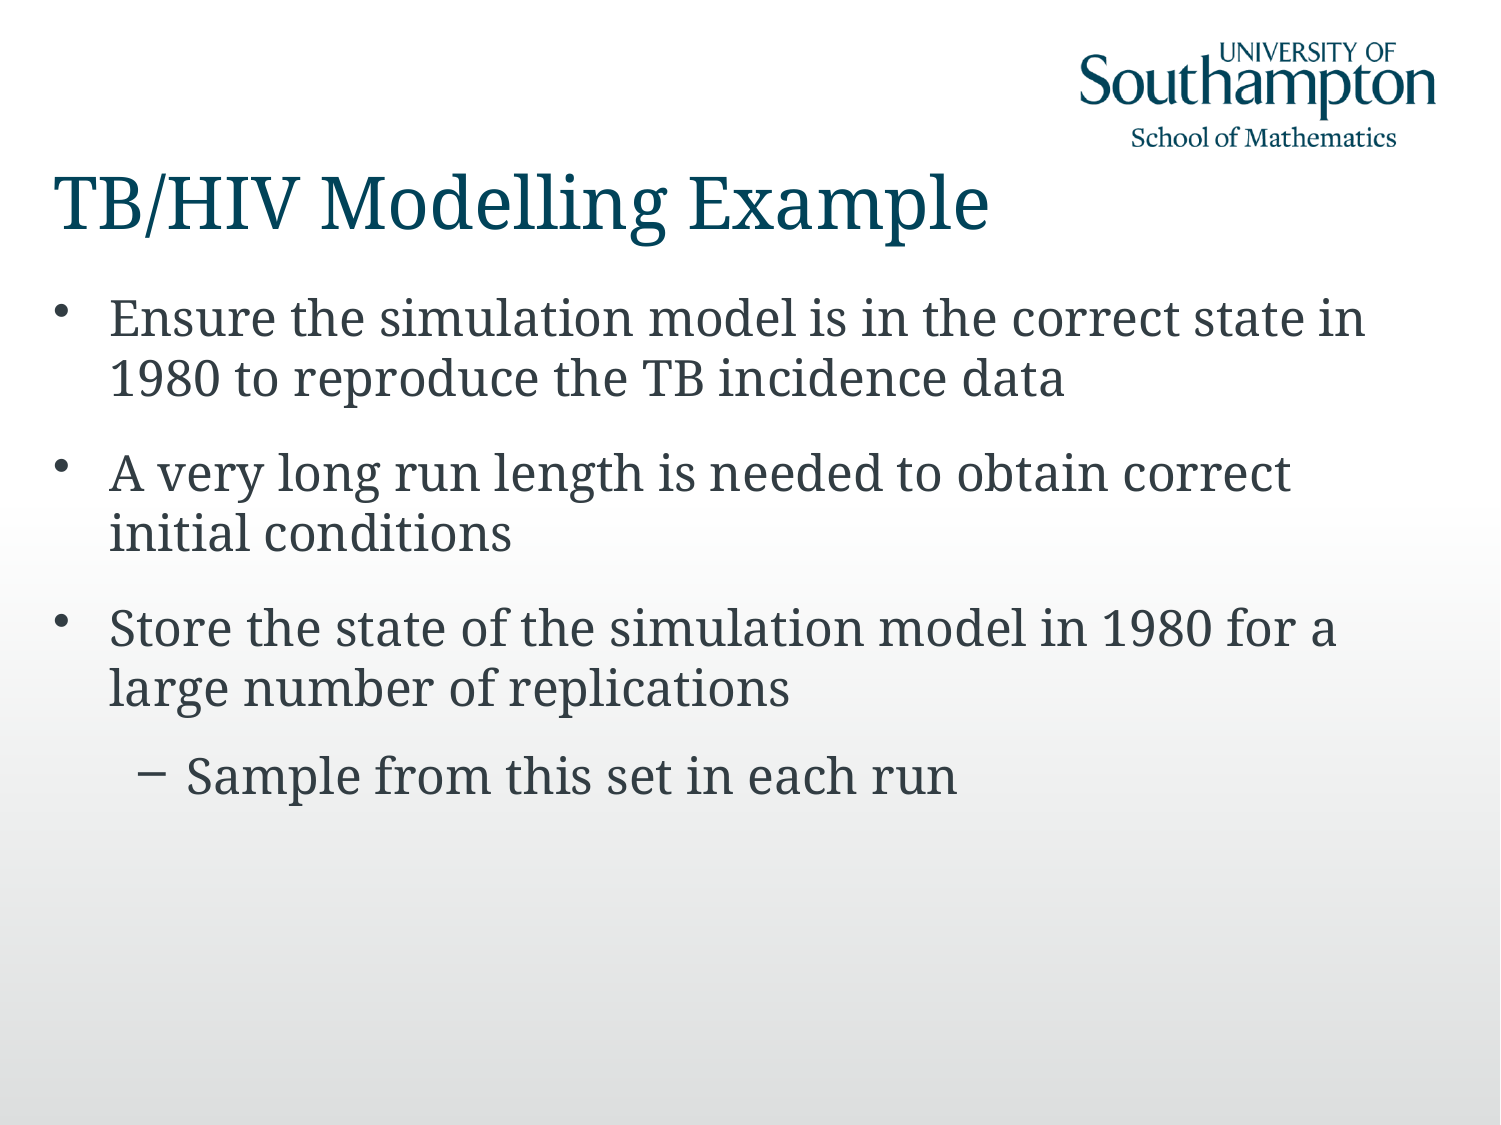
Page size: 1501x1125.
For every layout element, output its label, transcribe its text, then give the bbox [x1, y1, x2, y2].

picture [1080, 42, 1436, 147]
picture [1296, 42, 1301, 51]
title TB/HIV Modelling Example [53, 148, 1448, 256]
list Ensure the simulation model is in the correct state in 1980 to reproduce the TB incidence data A very long run length is needed to obtain correct initial conditions Store the state of the simulation model in 1980 for a large number of replications Sample from this set in each run [53, 278, 1448, 954]
